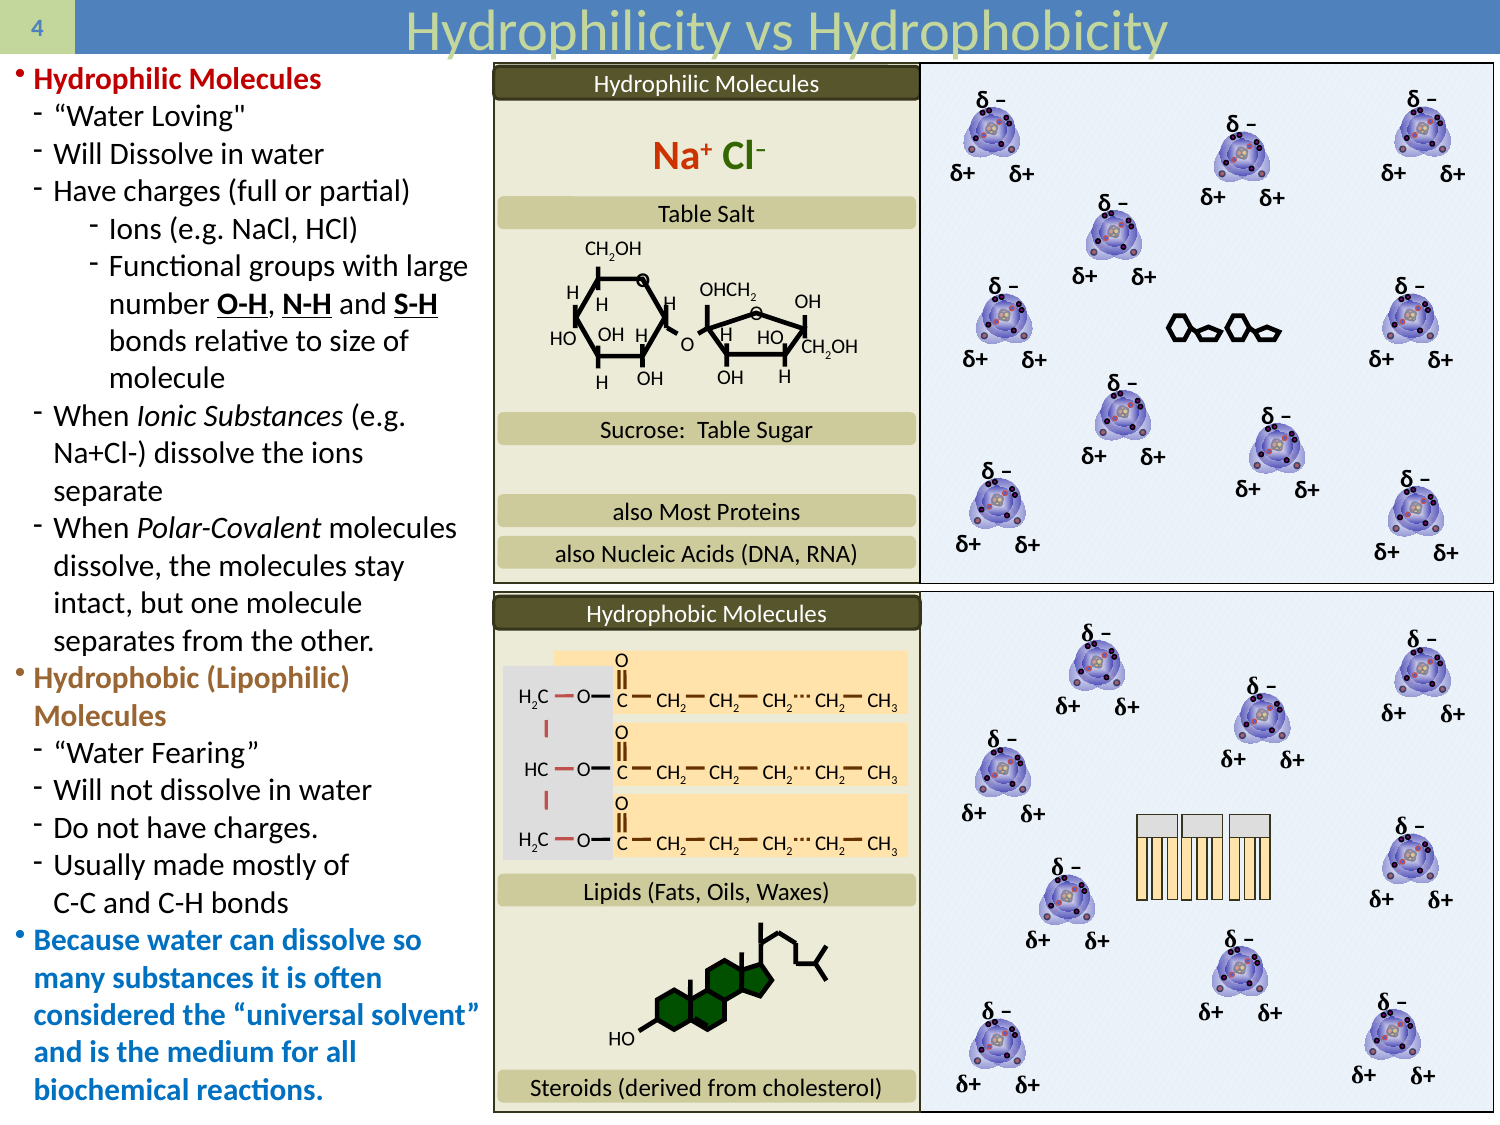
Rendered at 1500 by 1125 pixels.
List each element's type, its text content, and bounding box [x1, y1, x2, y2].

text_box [609, 120, 805, 186]
text_box [921, 591, 1494, 1112]
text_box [499, 638, 914, 863]
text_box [941, 715, 1066, 836]
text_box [1178, 914, 1303, 1035]
text_box Hydrophilic Molecules “Water Loving" Will Dissolve in water Have charges (full or partial) Ions (e.g. NaCl, HCl) Functional groups with large number O-H, N-H and S-H bonds relative to size of molecule When Ionic Substances (e.g. Na+Cl-) dissolve the ions separate When Polar-Covalent molecules dissolve, the molecules stay intact, but one molecule separates from the other. Hydrophobic (Lipophilic) Molecules “Water Fearing” Will not dissolve in water Do not have charges. Usually made mostly of C-C and C-H bonds Because water can dissolve so many substances it is often considered the “universal solvent” and is the medium for all biochemical reactions. [0, 50, 496, 1114]
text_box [524, 227, 889, 402]
text_box [920, 63, 1494, 584]
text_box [1226, 315, 1280, 341]
text_box Steroids (derived from cholesterol) [497, 1069, 917, 1103]
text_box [1180, 99, 1305, 220]
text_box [1052, 178, 1177, 299]
title Hydrophilicity vs Hydrophobicity [75, 0, 1500, 54]
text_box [1061, 358, 1186, 479]
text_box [1348, 261, 1474, 382]
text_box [1215, 391, 1340, 512]
text_box [493, 63, 920, 70]
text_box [1331, 977, 1456, 1098]
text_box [1035, 608, 1160, 729]
text_box Hydrophobic Molecules [493, 596, 921, 630]
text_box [930, 75, 1055, 196]
text_box [493, 591, 921, 600]
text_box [1361, 75, 1486, 195]
text_box also Nucleic Acids (DNA, RNA) [497, 535, 917, 569]
text_box [493, 625, 921, 1112]
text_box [1348, 801, 1474, 922]
text_box Sucrose: Table Sugar [497, 412, 917, 446]
text_box [493, 95, 920, 584]
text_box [592, 922, 821, 1061]
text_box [1181, 814, 1223, 900]
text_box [1005, 842, 1130, 963]
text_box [935, 446, 1061, 567]
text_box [942, 261, 1067, 382]
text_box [1354, 454, 1479, 575]
text_box Hydrophilic Molecules [493, 66, 920, 100]
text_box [1168, 315, 1221, 341]
text_box also Most Proteins [497, 494, 917, 528]
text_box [1200, 661, 1325, 782]
text_box Table Salt [497, 196, 917, 230]
text_box Lipids (Fats, Oils, Waxes) [497, 873, 917, 907]
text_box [935, 986, 1061, 1107]
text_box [1229, 814, 1271, 900]
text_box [1136, 814, 1178, 900]
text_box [1361, 615, 1486, 736]
